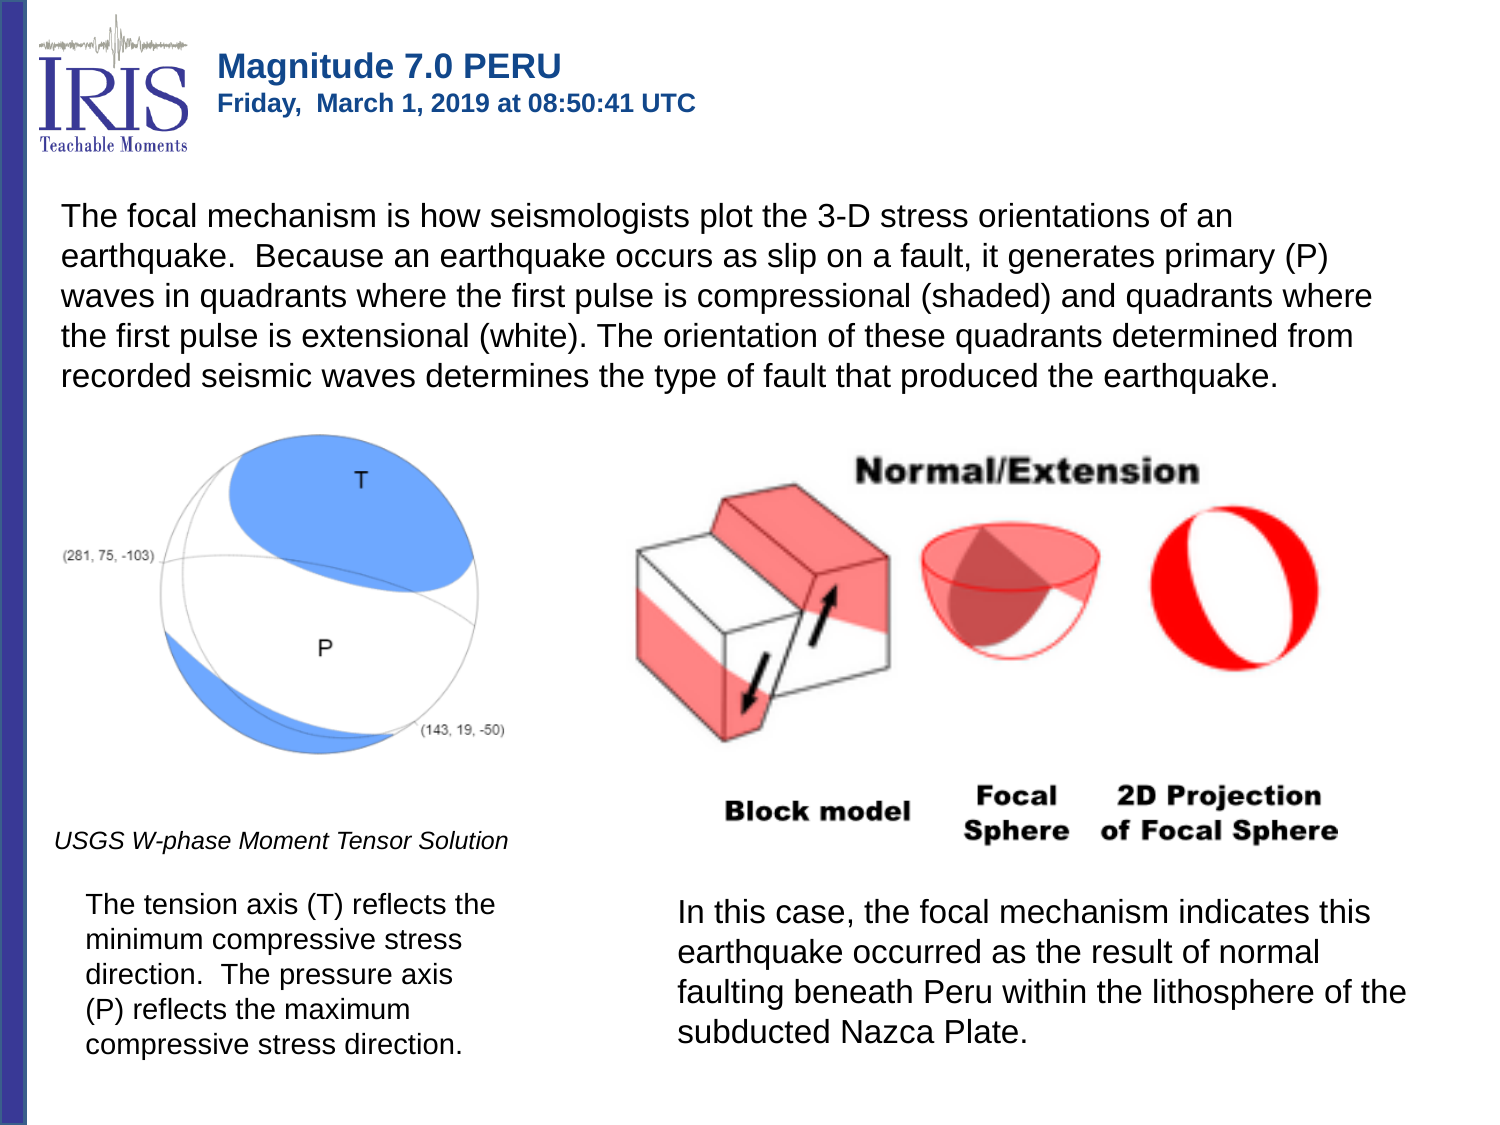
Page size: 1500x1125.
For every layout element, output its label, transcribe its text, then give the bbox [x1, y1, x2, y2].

picture [653, 776, 1338, 861]
text_box The focal mechanism is how seismologists plot the 3-D stress orientations of an earthquake. Because an earthquake occurs as slip on a fault, it generates primary (P) waves in quadrants where the first pulse is compressional (shaded) and quadrants where the first pulse is extensional (white). The orientation of these quadrants determined from recorded seismic waves determines the type of fault that produced the earthquake. [46, 186, 1430, 401]
text_box [0, 0, 27, 1125]
text_box The tension axis (T) reflects the minimum compressive stress direction. The pressure axis (P) reflects the maximum compressive stress direction. [70, 877, 513, 1068]
picture [39, 12, 188, 165]
text_box Magnitude 7.0 PERU Friday, March 1, 2019 at 08:50:41 UTC [202, 0, 1499, 125]
text_box USGS W-phase Moment Tensor Solution [39, 817, 533, 862]
picture [51, 425, 527, 803]
picture [603, 428, 1351, 766]
text_box In this case, the focal mechanism indicates this earthquake occurred as the result of normal faulting beneath Peru within the lithosphere of the subducted Nazca Plate. [662, 882, 1450, 1058]
